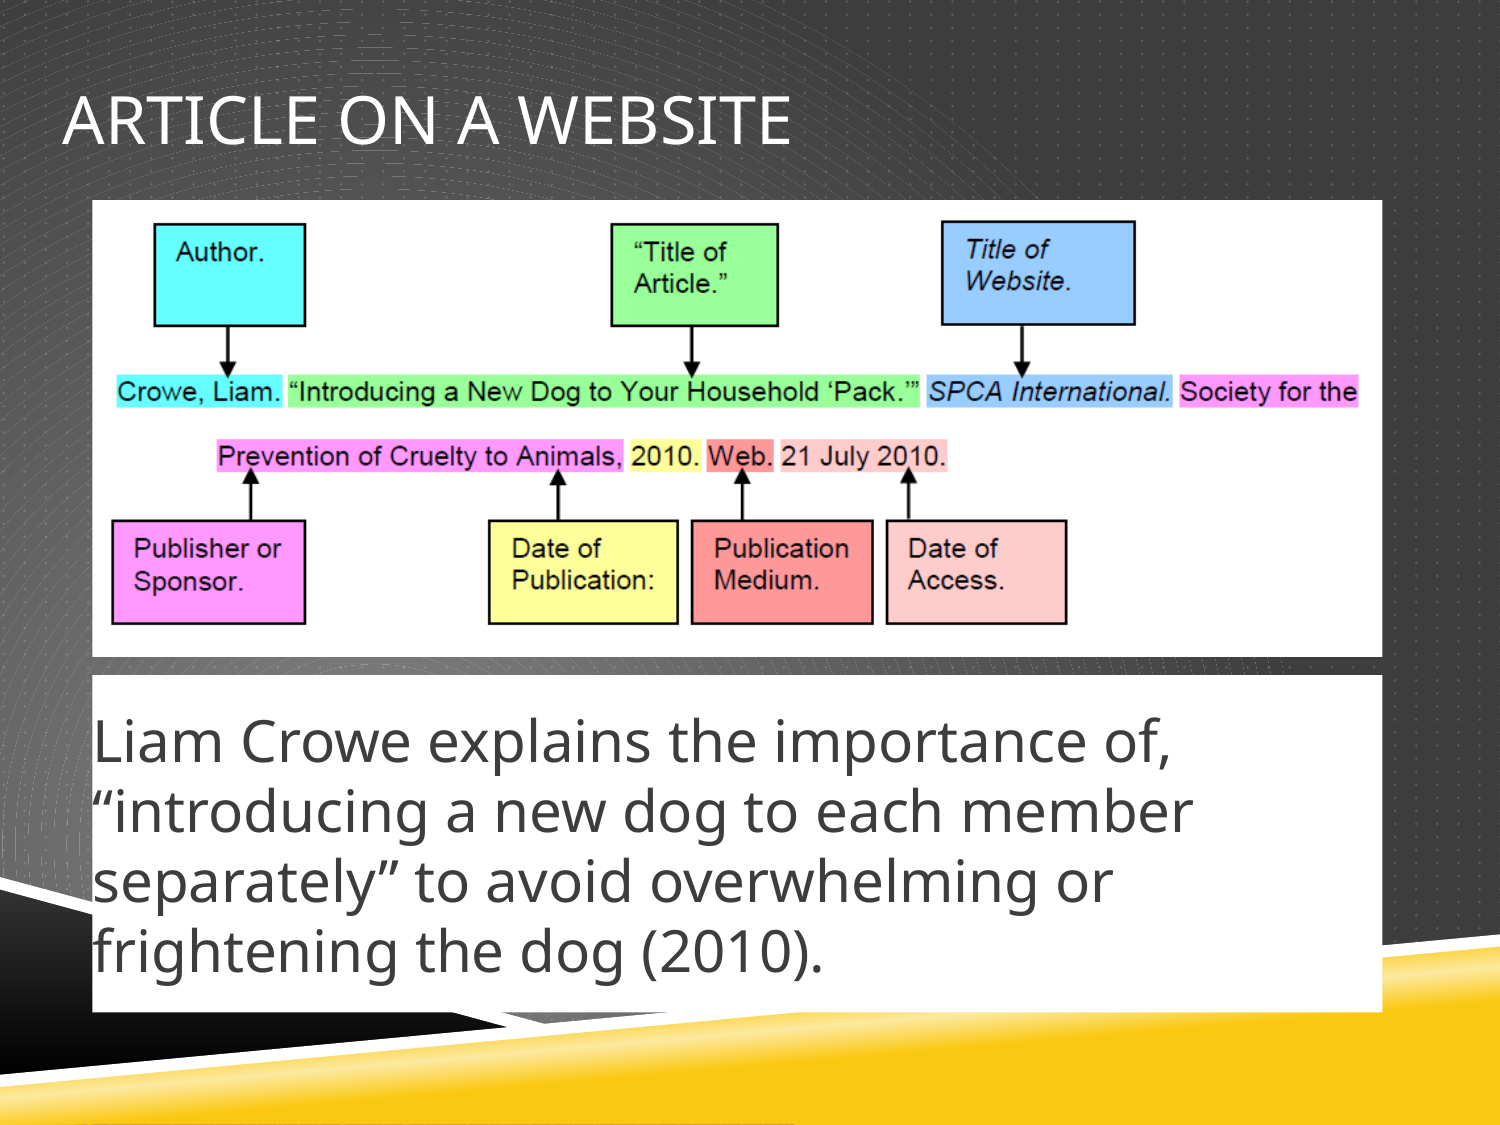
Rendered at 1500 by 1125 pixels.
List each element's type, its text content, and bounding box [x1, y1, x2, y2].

picture [92, 199, 1383, 658]
text_box Liam Crowe explains the importance of, “introducing a new dog to each member separately” to avoid overwhelming or frightening the dog (2010). [92, 675, 1383, 1013]
text_box Article on a Website [62, 62, 1438, 173]
